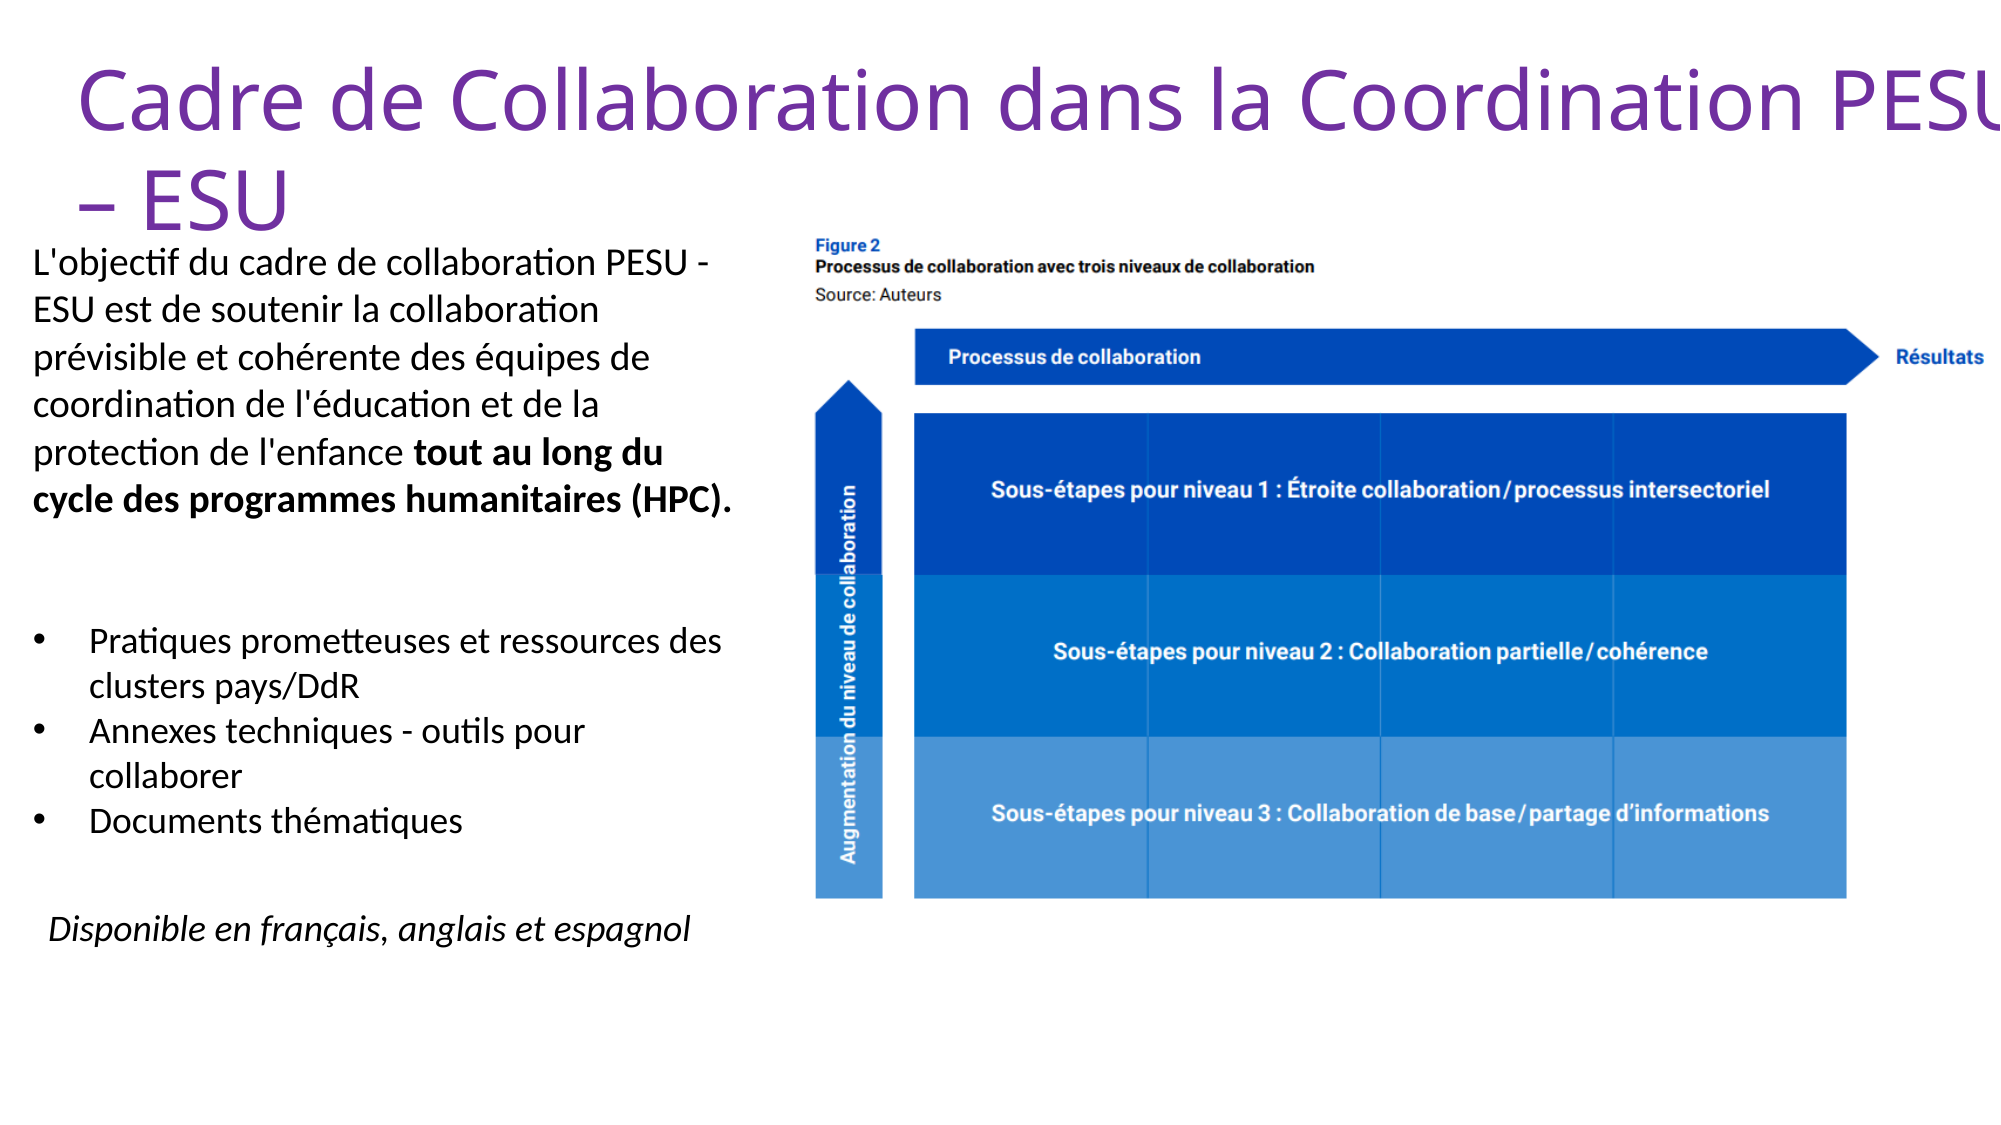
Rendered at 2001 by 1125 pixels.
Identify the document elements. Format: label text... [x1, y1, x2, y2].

text_box Cadre de Collaboration dans la Coordination PESU – ESU [61, 39, 2000, 255]
text_box L'objectif du cadre de collaboration PESU - ESU est de soutenir la collaboration prévisible et cohérente des équipes de coordination de l'éducation et de la protection de l'enfance tout au long du cycle des programmes humanitaires (HPC). Pratiques prometteuses et ressources des clusters pays/DdR Annexes techniques - outils pour collaborer Documents thématiques [18, 228, 762, 938]
picture [790, 228, 2000, 915]
text_box Disponible en français, anglais et espagnol [33, 896, 1000, 957]
